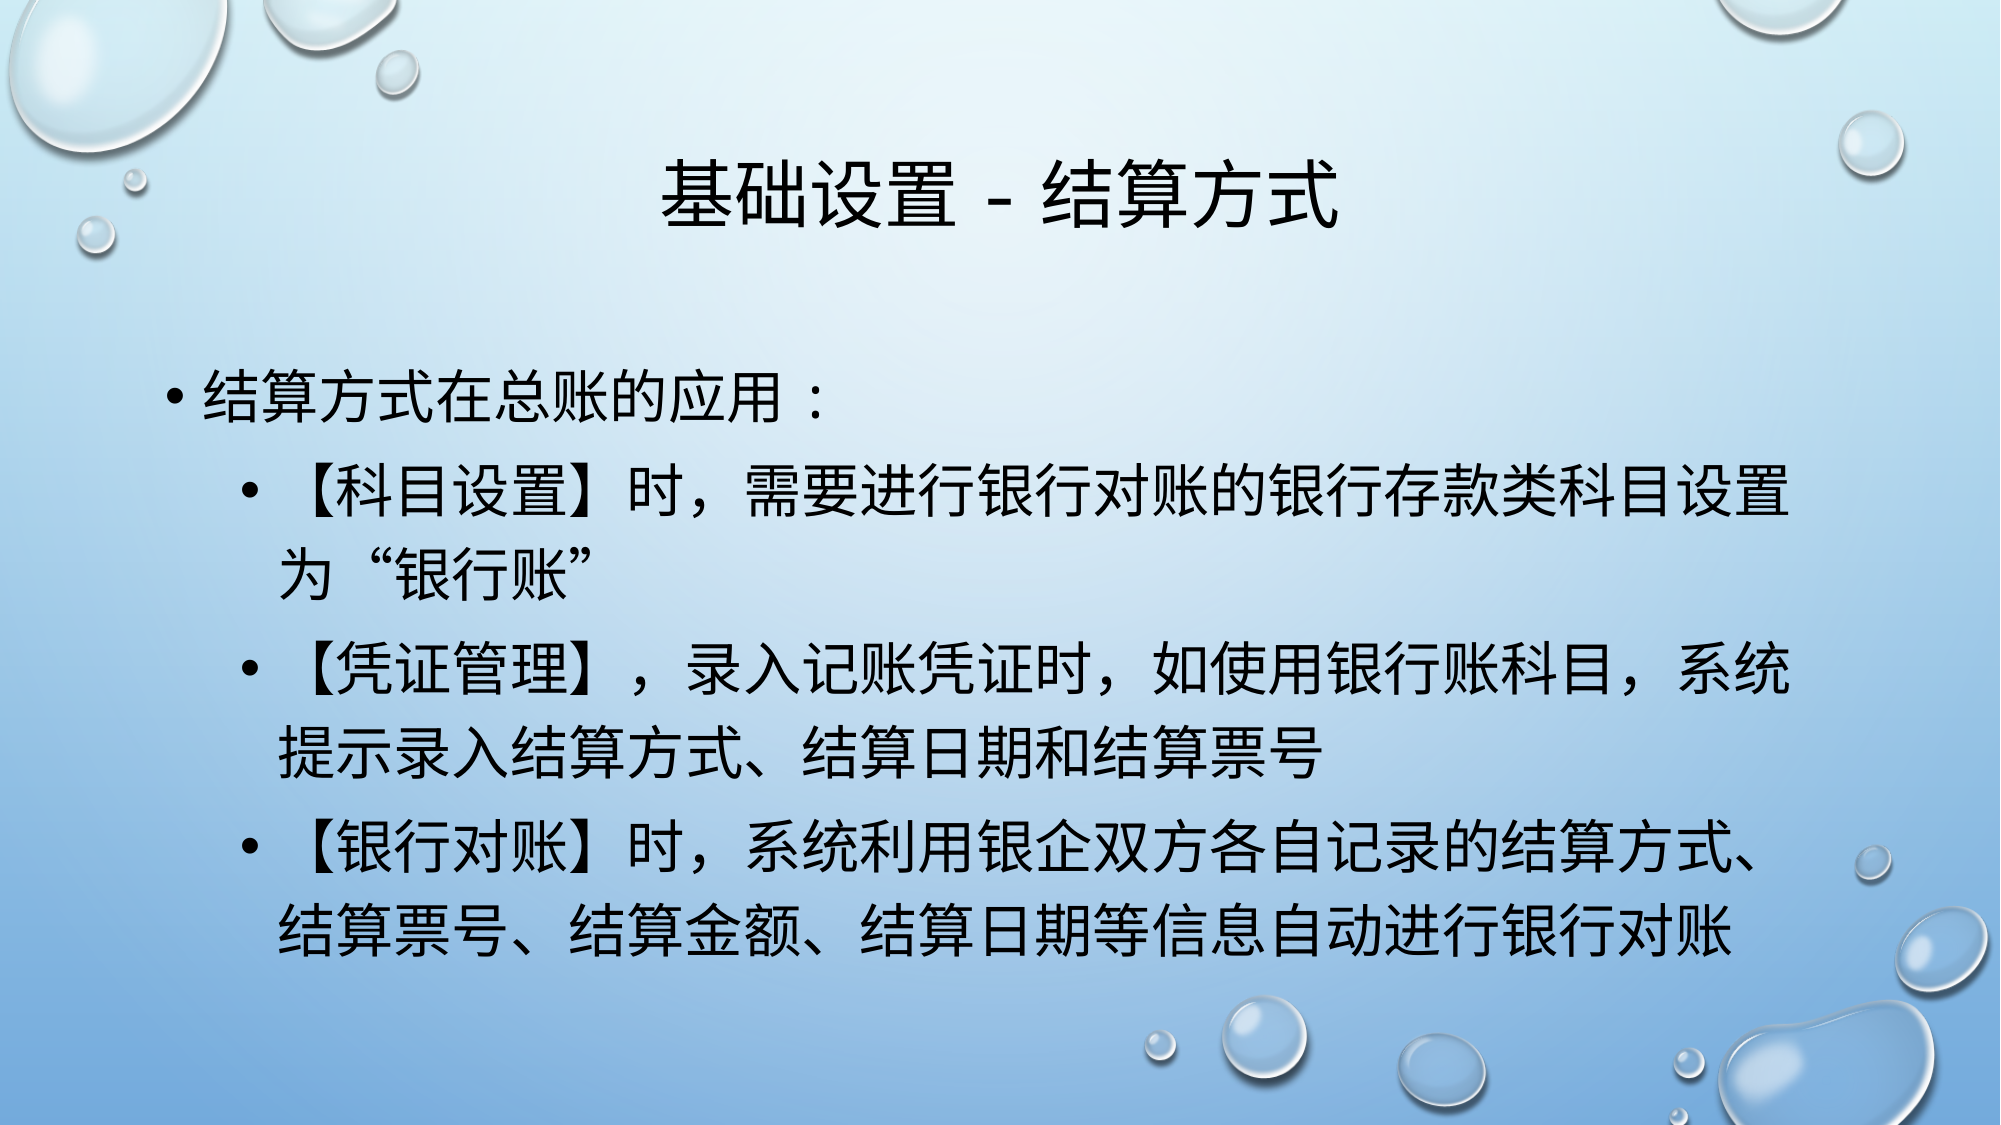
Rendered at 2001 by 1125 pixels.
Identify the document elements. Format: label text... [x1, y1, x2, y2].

title 基础设置-结算方式 [149, 67, 1851, 329]
picture [0, 0, 2000, 1125]
list 结算方式在总账的应用: 【科目设置】时，需要进行银行对账的银行存款类科目设置为“银行账” 【凭证管理】，录入记账凭证时，如使用银行账科目，系统提示录入结算方式、结算日期和结算票号 【银行对账】时，系统利用银企双方各自记录的结算方式、结算票号、结算金额、结算日期等信息自动进行银行对账 [149, 339, 1850, 1080]
